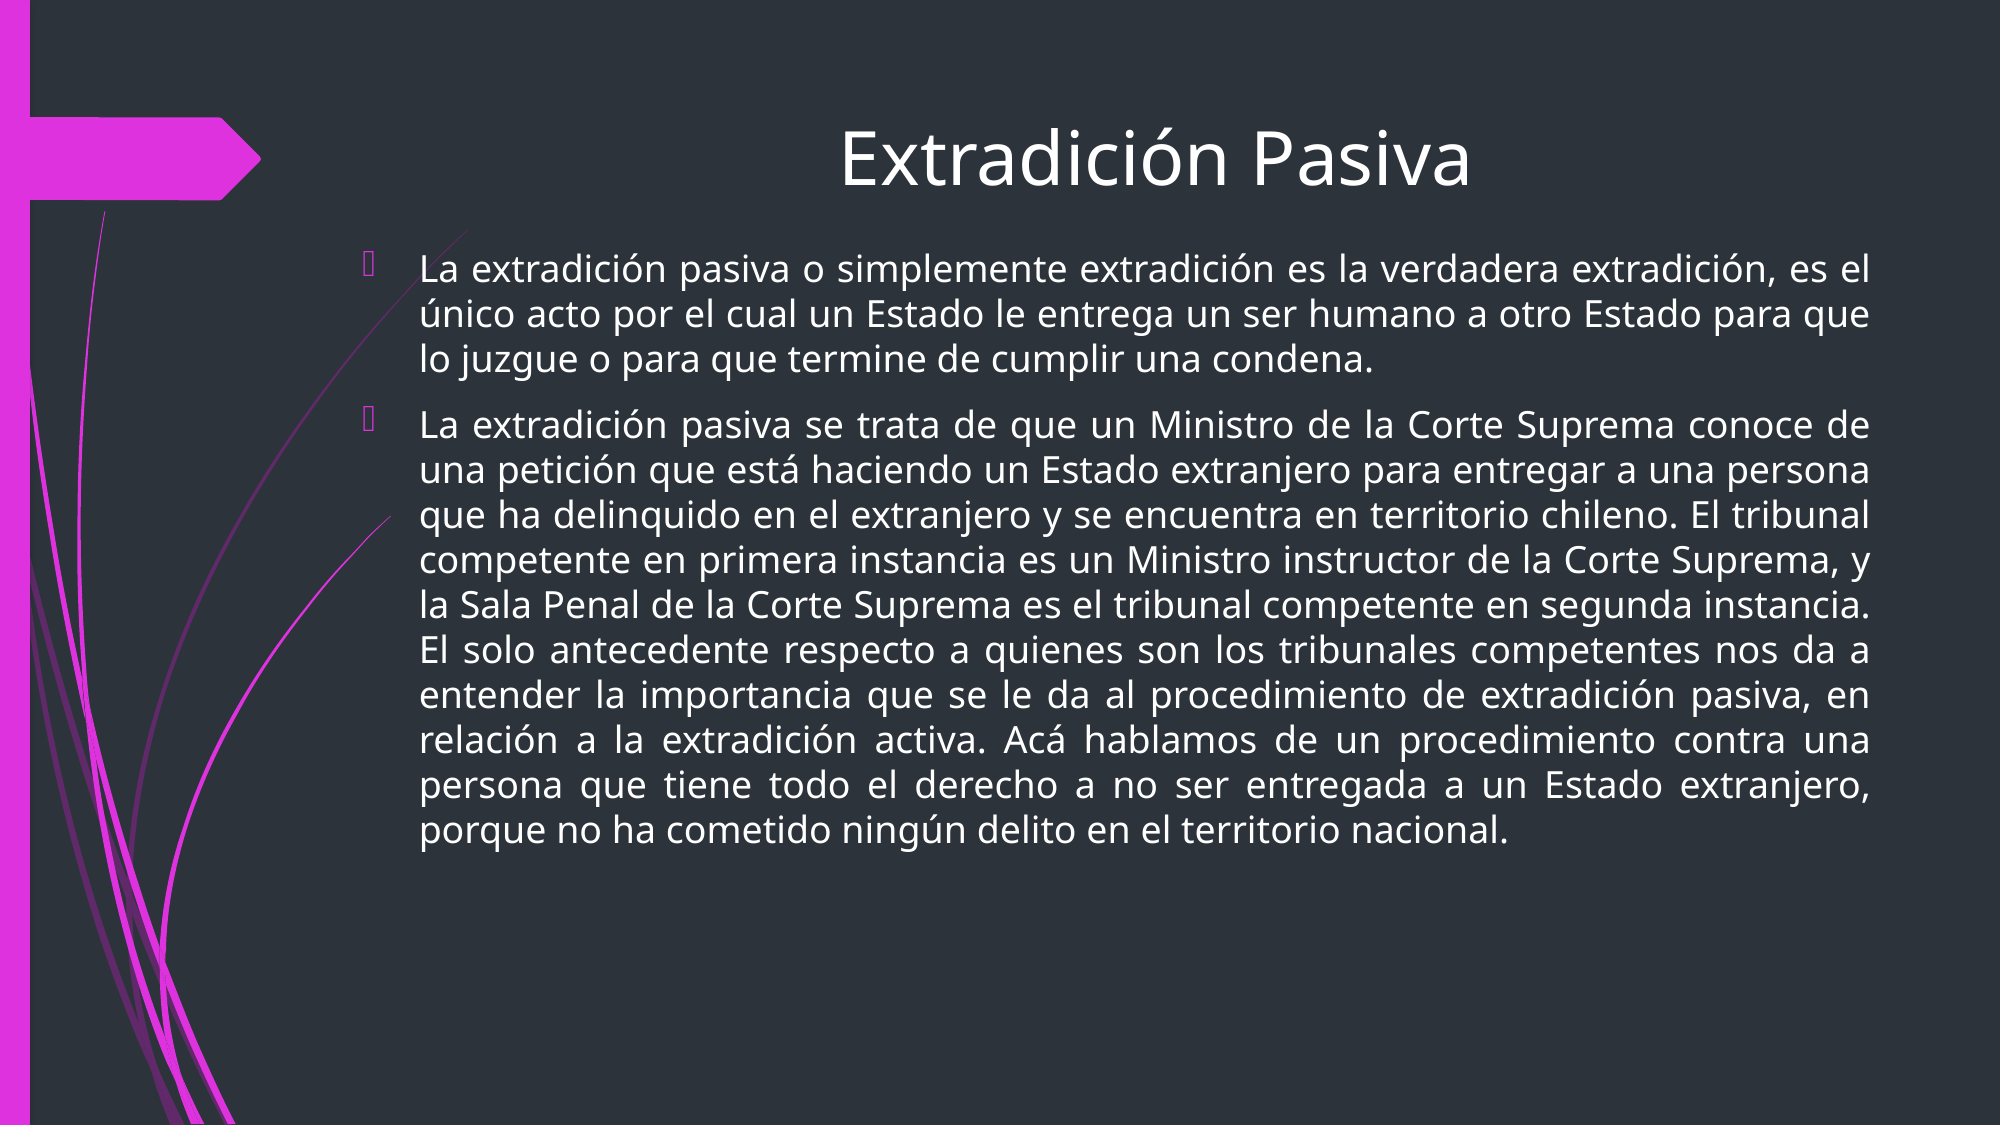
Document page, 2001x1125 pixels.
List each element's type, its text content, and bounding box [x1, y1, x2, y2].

list La extradición pasiva o simplemente extradición es la verdadera extradición, es el único acto por el cual un Estado le entrega un ser humano a otro Estado para que lo juzgue o para que termine de cumplir una condena. La extradición pasiva se trata de que un Ministro de la Corte Suprema conoce de una petición que está haciendo un Estado extranjero para entregar a una persona que ha delinquido en el extranjero y se encuentra en territorio chileno. El tribunal competente en primera instancia es un Ministro instructor de la Corte Suprema, y la Sala Penal de la Corte Suprema es el tribunal competente en segunda instancia. El solo antecedente respecto a quienes son los tribunales competentes nos da a entender la importancia que se le da al procedimiento de extradición pasiva, en relación a la extradición activa. Acá hablamos de un procedimiento contra una persona que tiene todo el derecho a no ser entregada a un Estado extranjero, porque no ha cometido ningún delito en el territorio nacional. [347, 237, 1888, 970]
title Extradición Pasiva [425, 102, 1888, 224]
